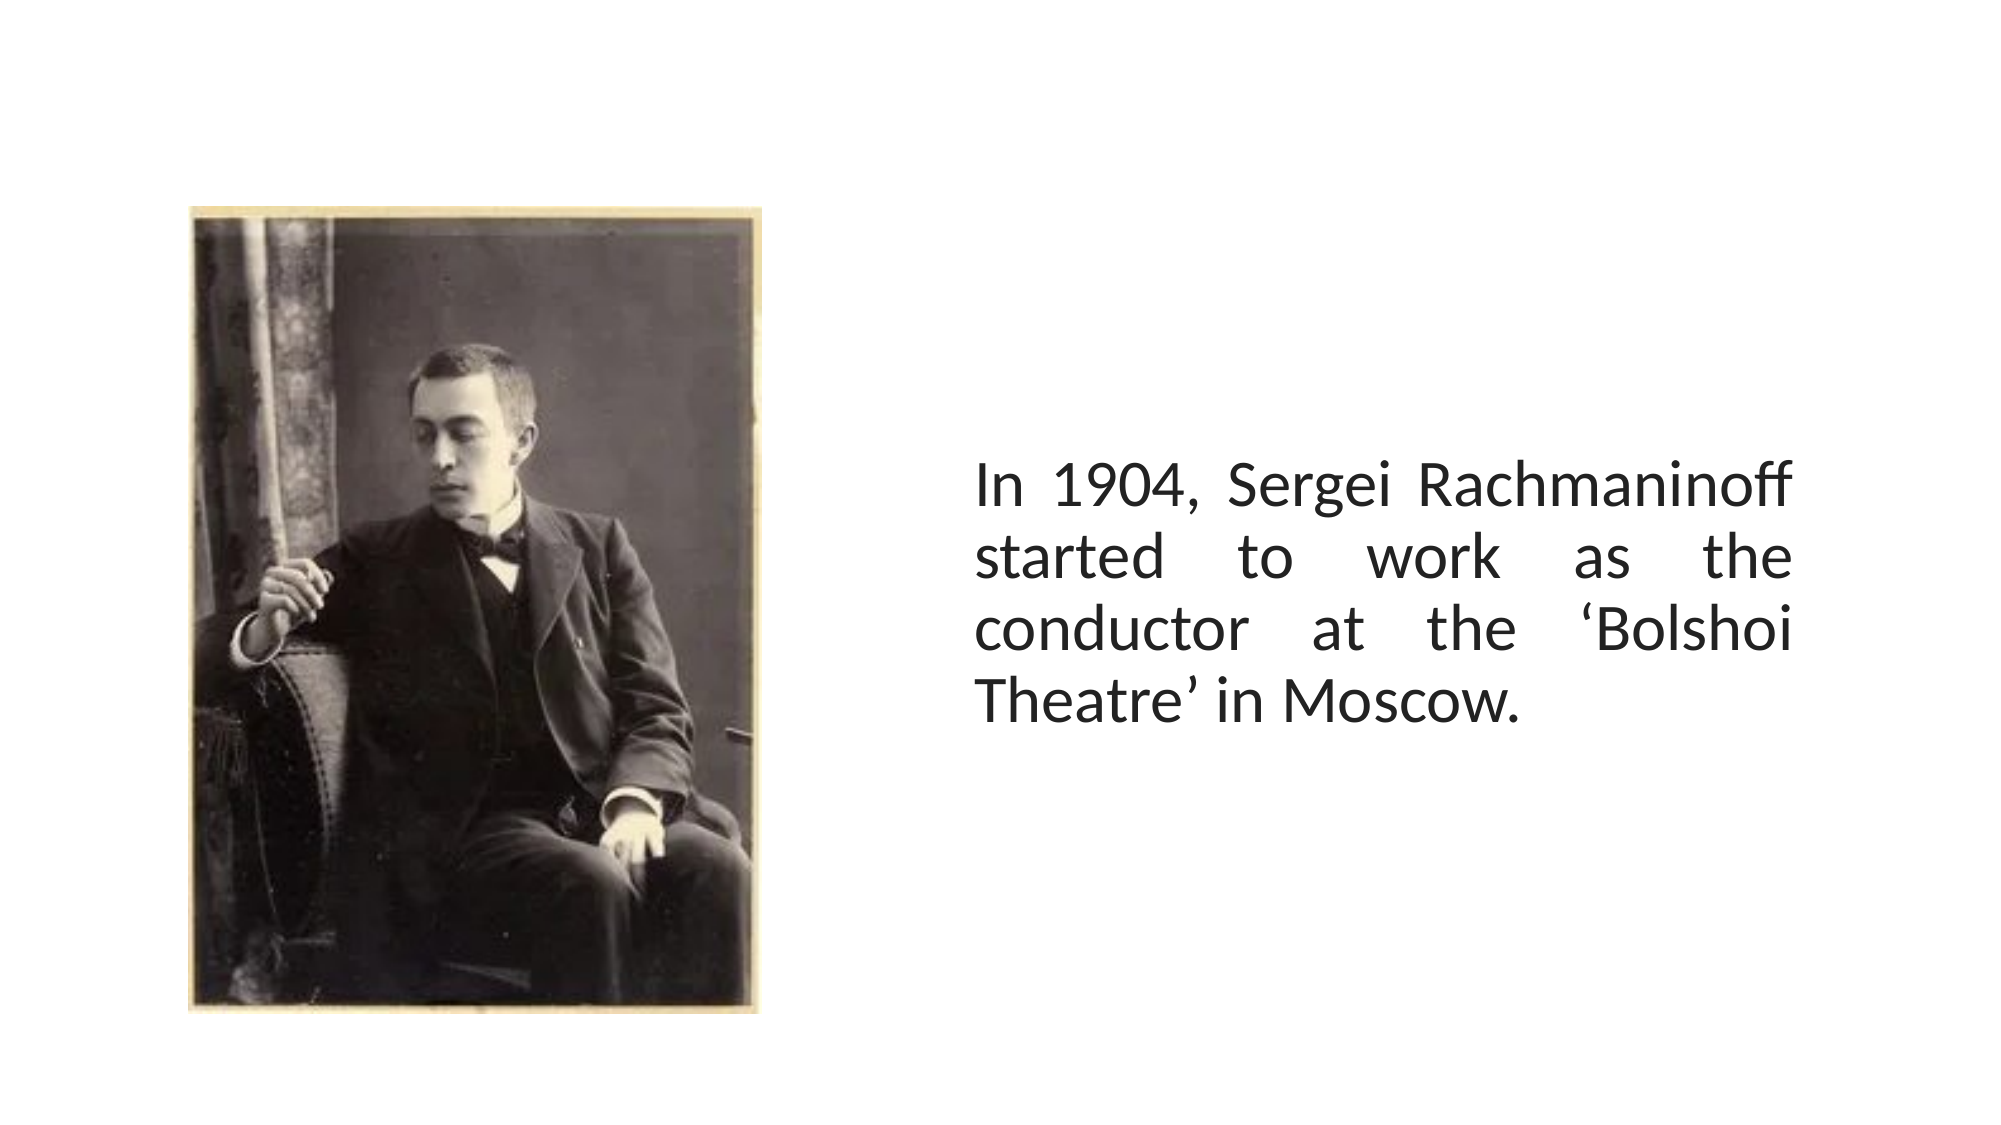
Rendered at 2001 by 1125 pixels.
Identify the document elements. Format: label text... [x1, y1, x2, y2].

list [188, 206, 762, 1014]
list In 1904, Sergei Rachmaninoff started to work as the conductor at the ‘Bolshoi Theatre’ in Moscow. [959, 252, 1810, 967]
